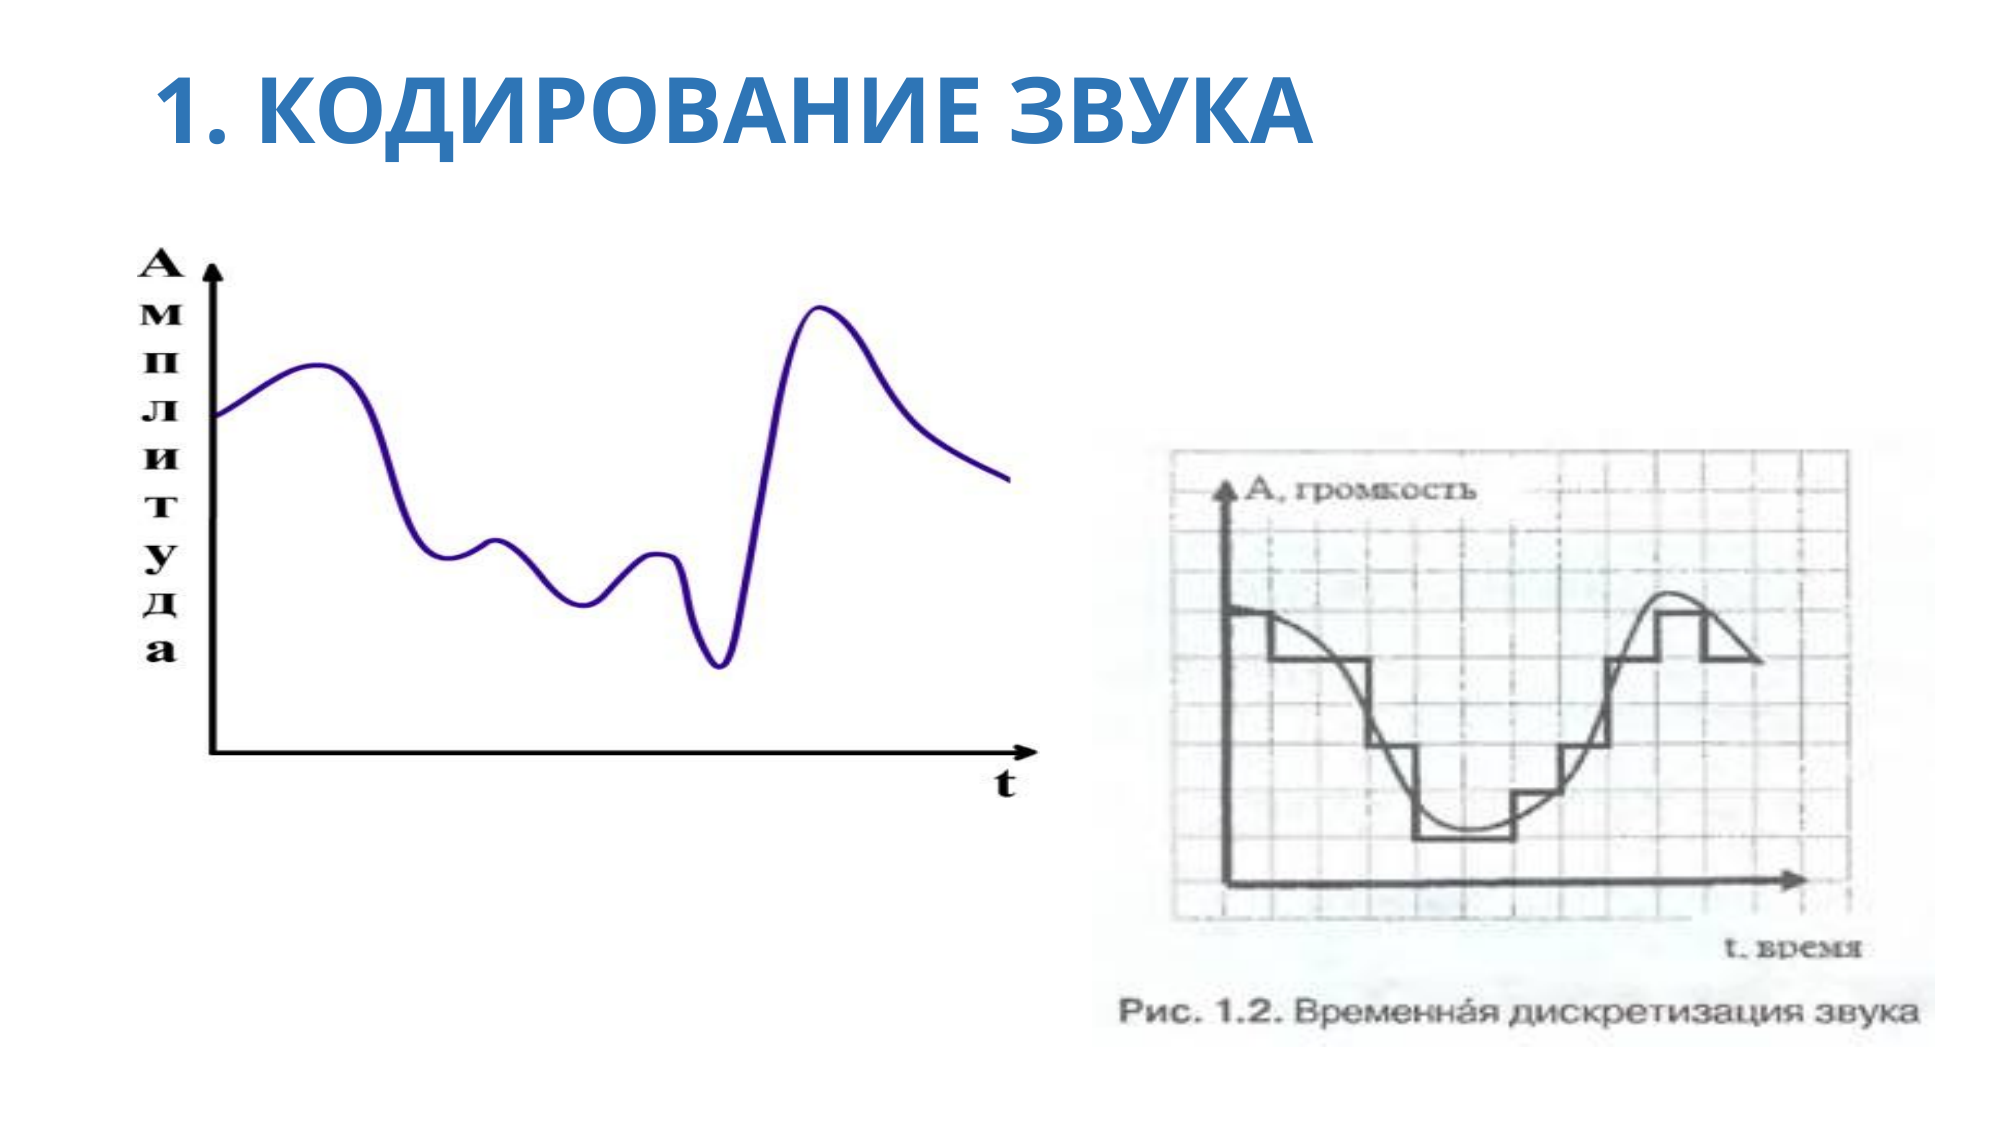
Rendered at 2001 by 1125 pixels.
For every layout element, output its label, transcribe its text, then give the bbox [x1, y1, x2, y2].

title 1. КОДИРОВАНИЕ ЗВУКА [137, 59, 1863, 278]
picture [1092, 428, 1935, 1047]
picture [137, 246, 1040, 798]
